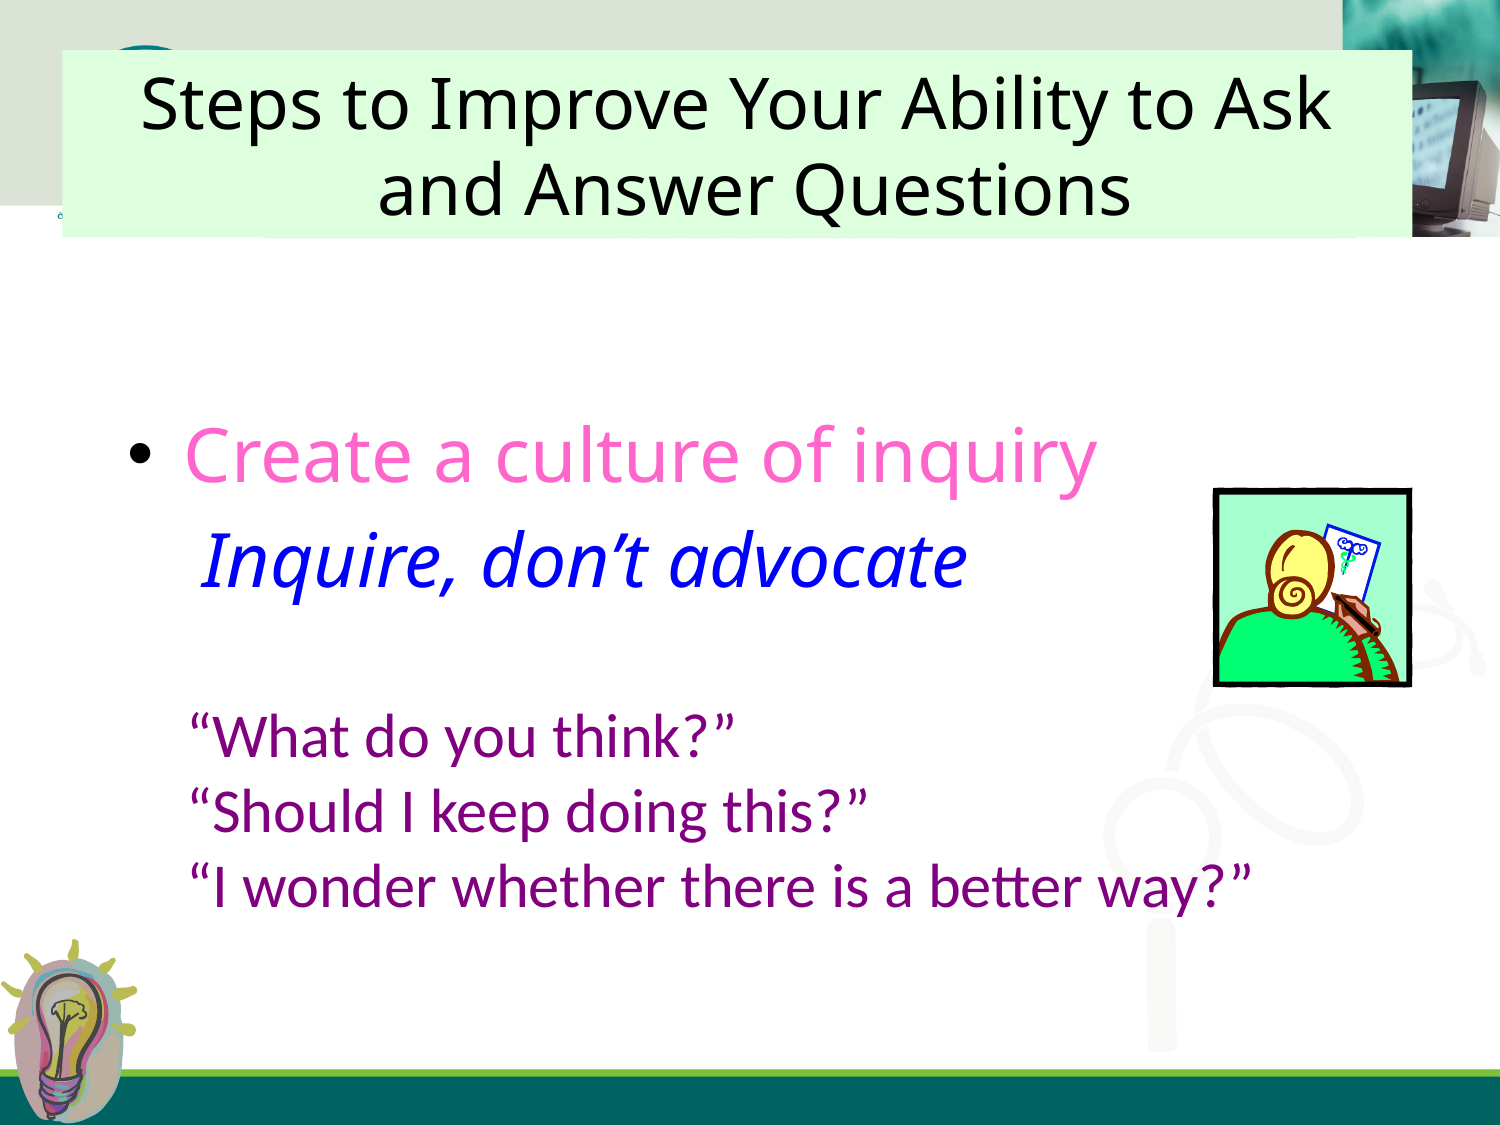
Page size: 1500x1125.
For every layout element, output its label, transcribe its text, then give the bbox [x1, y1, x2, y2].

title Steps to Improve Your Ability to Ask and Answer Questions [62, 49, 1413, 238]
list Create a culture of inquiry Inquire, don’t advocate [112, 399, 1438, 651]
picture [0, 0, 1500, 1125]
text_box [137, 662, 1463, 1025]
